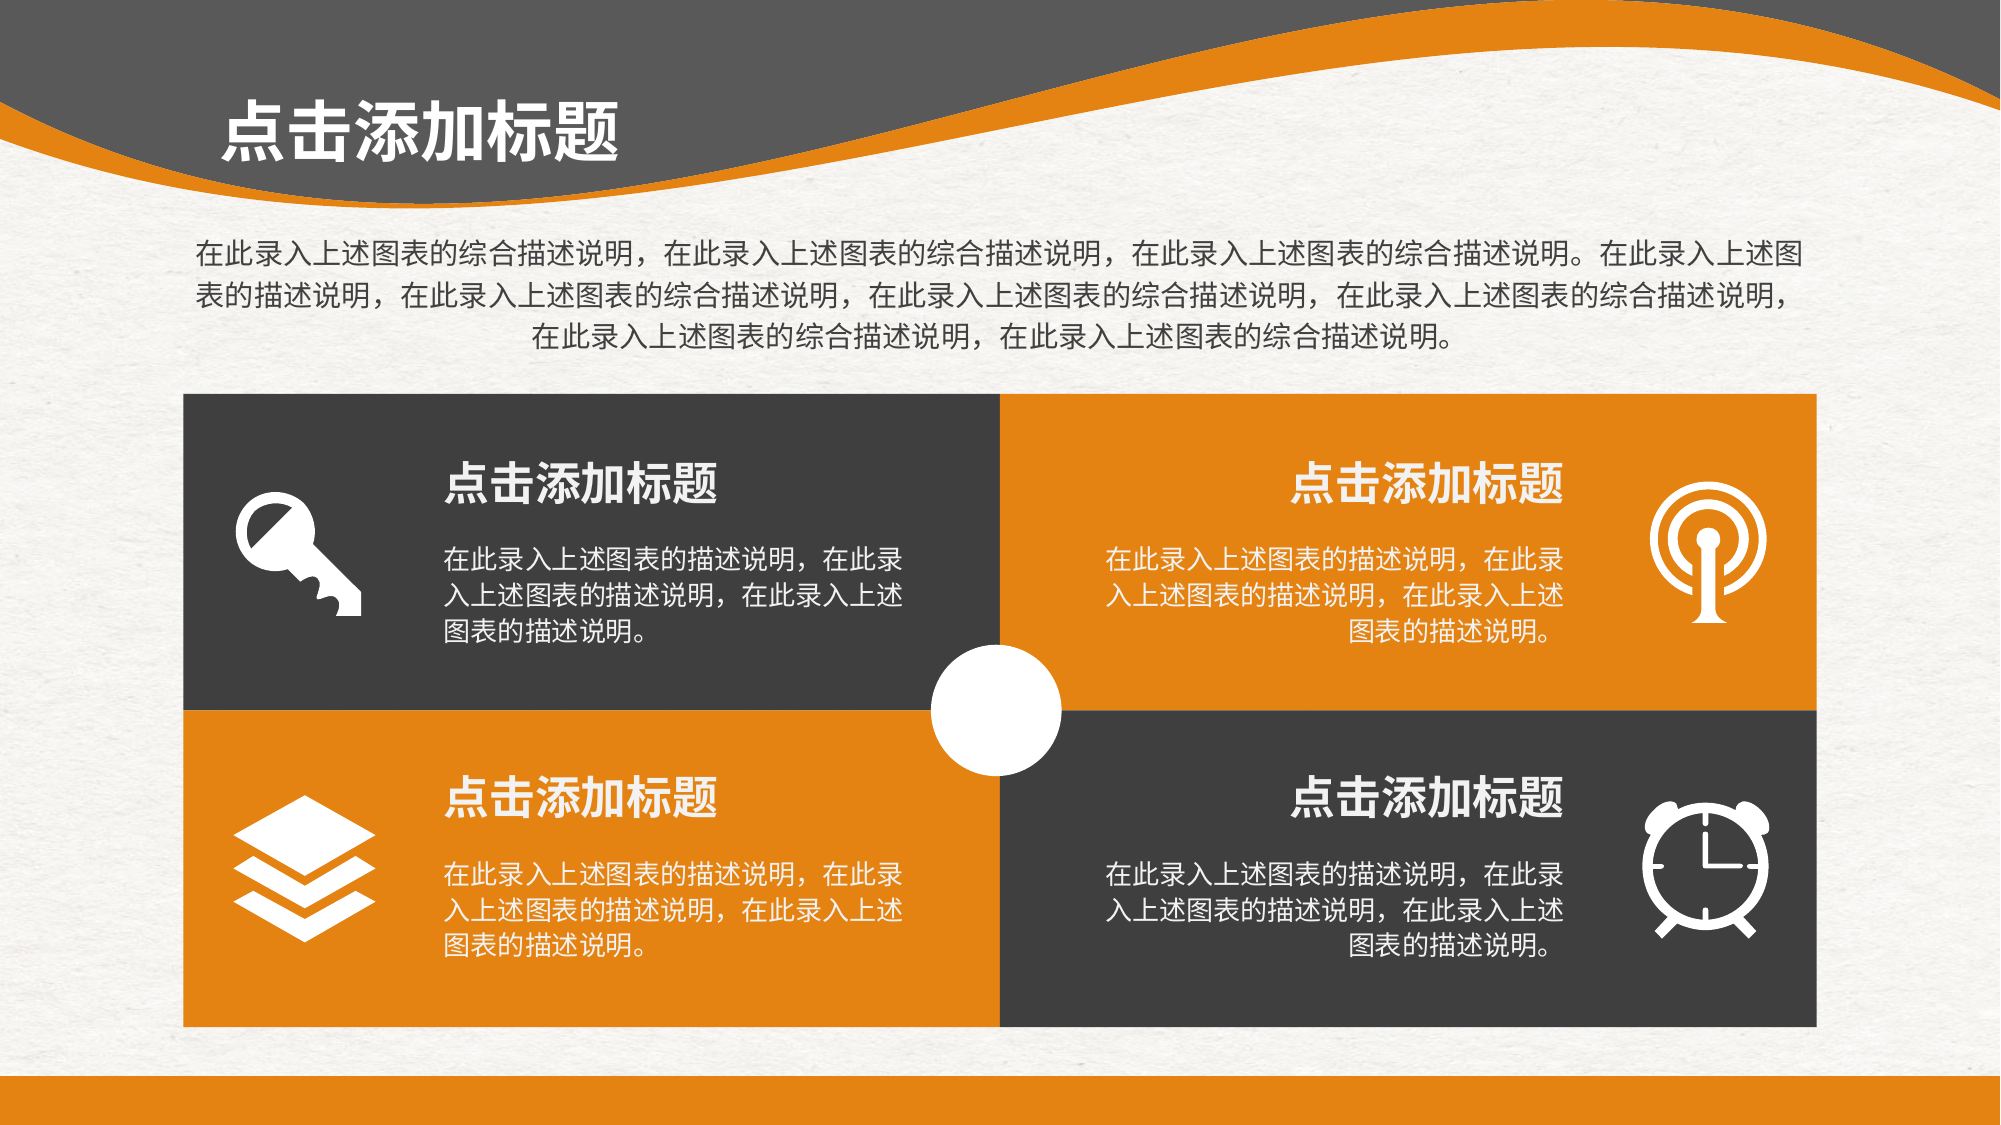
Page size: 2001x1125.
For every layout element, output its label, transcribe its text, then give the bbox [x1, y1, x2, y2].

text_box 点击添加标题 [428, 446, 824, 517]
text_box [182, 709, 999, 1028]
text_box 在此录入上述图表的描述说明，在此录入上述图表的描述说明，在此录入上述图表的描述说明，在此录入上述图表的描述说明，在此录入描述说明。 您的内容打在这里，或者通过复制您的文本后，在此框中选择粘贴，并选择只保留文字。您的内容打在这里，或者通过复制您的文本后。 [0, 47, 2000, 1076]
text_box 点击添加标题 [1184, 761, 1580, 832]
text_box 点击添加标题 [204, 82, 636, 178]
text_box [999, 393, 1818, 709]
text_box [1642, 798, 1772, 939]
text_box 在此录入上述图表的描述说明，在此录入上述图表的描述说明，在此录入上述图表的描述说明。 [428, 846, 933, 969]
text_box 在此录入上述图表的描述说明，在此录入上述图表的描述说明，在此录入上述图表的描述说明。 [1075, 531, 1580, 654]
text_box [932, 646, 1061, 775]
text_box 点击添加标题 [428, 761, 824, 832]
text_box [1649, 481, 1767, 623]
text_box [182, 393, 999, 709]
text_box 在此录入上述图表的描述说明，在此录入上述图表的描述说明，在此录入上述图表的描述说明。 [1075, 846, 1580, 969]
text_box [999, 709, 1818, 1028]
text_box 点击添加标题 [1184, 446, 1580, 517]
text_box [235, 492, 362, 616]
text_box 在此录入上述图表的描述说明，在此录入上述图表的描述说明，在此录入上述图表的描述说明。 [428, 531, 933, 654]
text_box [233, 795, 376, 943]
text_box 在此录入上述图表的综合描述说明，在此录入上述图表的综合描述说明，在此录入上述图表的综合描述说明。在此录入上述图表的描述说明，在此录入上述图表的综合描述说明，在此录入上述图表的综合描述说明，在此录入上述图表的综合描述说明，在此录入上述图表的综合描述说明，在此录入上述图表的综合描述说明。 [169, 220, 1831, 362]
